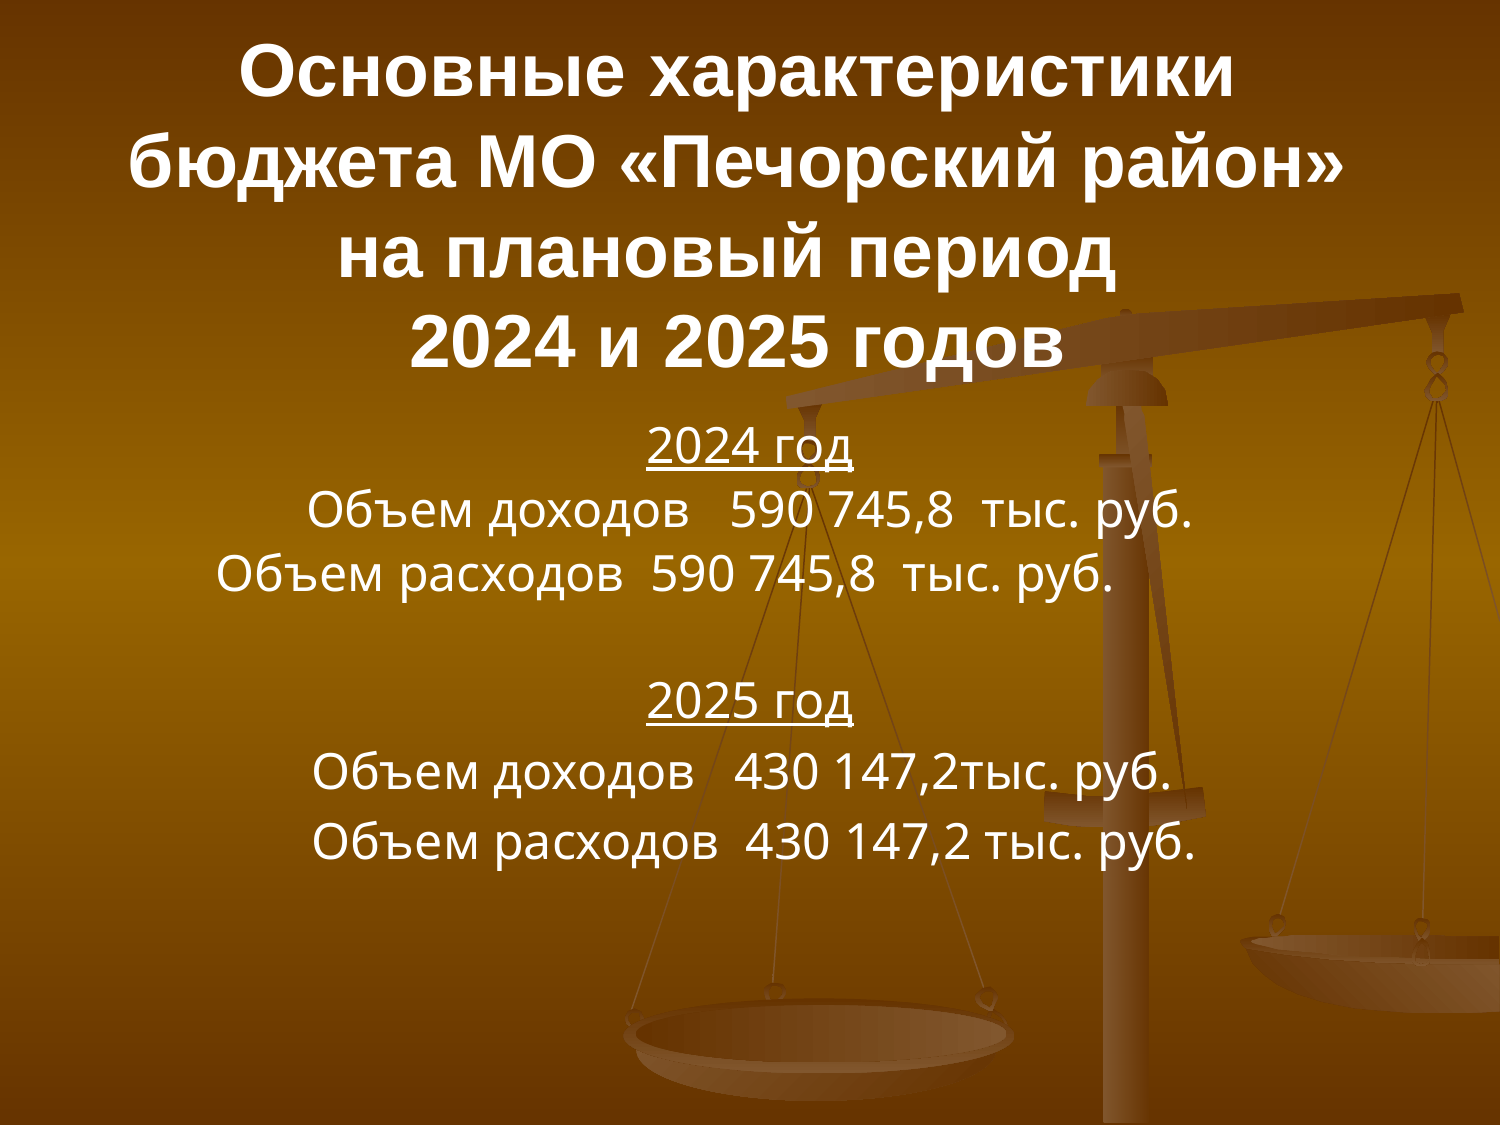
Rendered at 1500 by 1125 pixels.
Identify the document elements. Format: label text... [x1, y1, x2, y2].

title Основные характеристики бюджета МО «Печорский район» на плановый период 2024 и 2025 годов [74, 45, 1401, 351]
text_box [50, 699, 1375, 1075]
list 2024 год Объем доходов 590 745,8 тыс. руб. Объем расходов 590 745,8 тыс. руб. 2025 год Объем доходов 430 147,2тыс. руб. Объем расходов 430 147,2 тыс. руб. [74, 412, 1426, 726]
